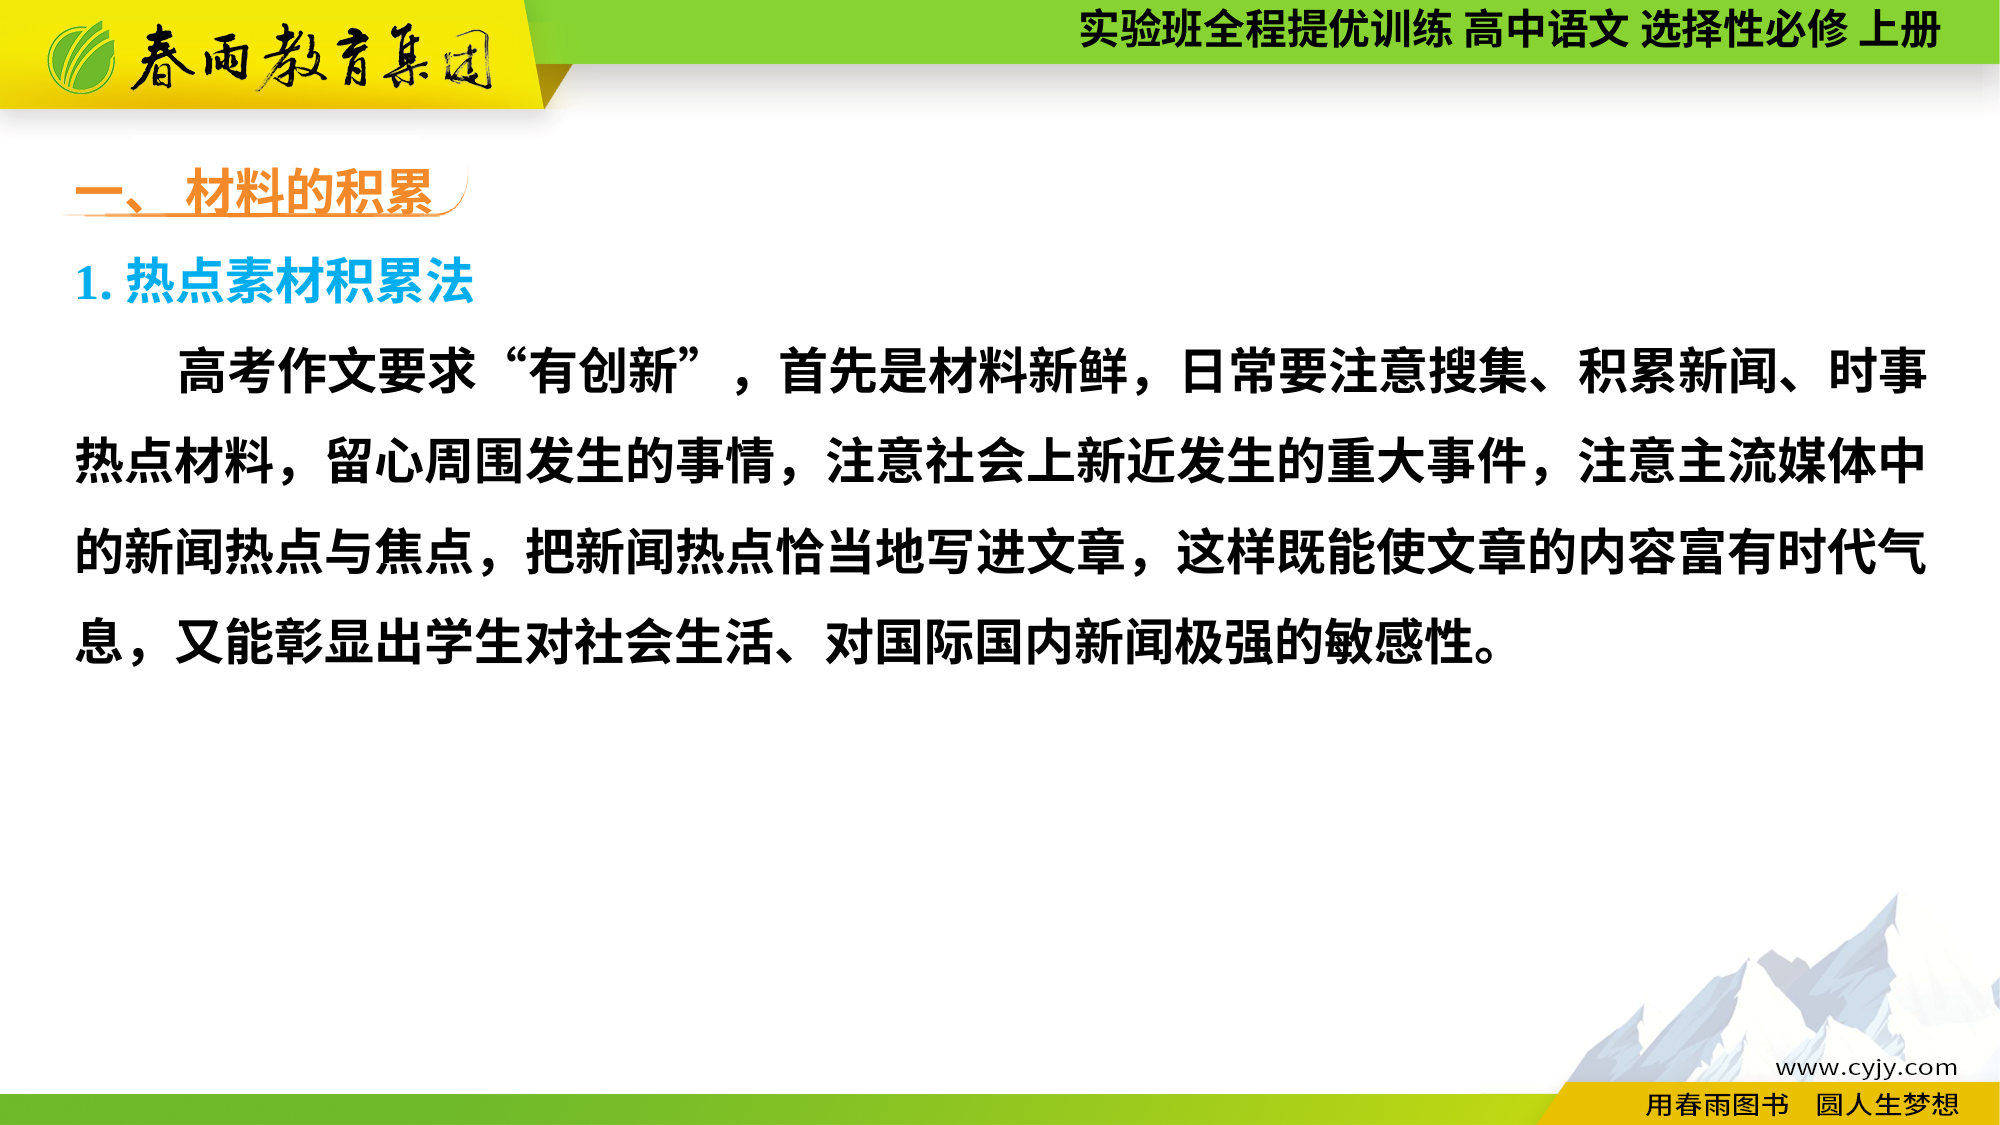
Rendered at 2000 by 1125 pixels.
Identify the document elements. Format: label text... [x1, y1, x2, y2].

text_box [62, 135, 469, 224]
list 一、 材料的积累 1.热点素材积累法 高考作文要求“有创新”，首先是材料新鲜，日常要注意搜集、积累新闻、时事热点材料，留心周围发生的事情，注意社会上新近发生的重大事件，注意主流媒体中的新闻热点与焦点，把新闻热点恰当地写进文章，这样既能使文章的内容富有时代气息，又能彰显出学生对社会生活、对国际国内新闻极强的敏感性。 [59, 122, 1944, 672]
picture [0, 0, 2000, 1125]
